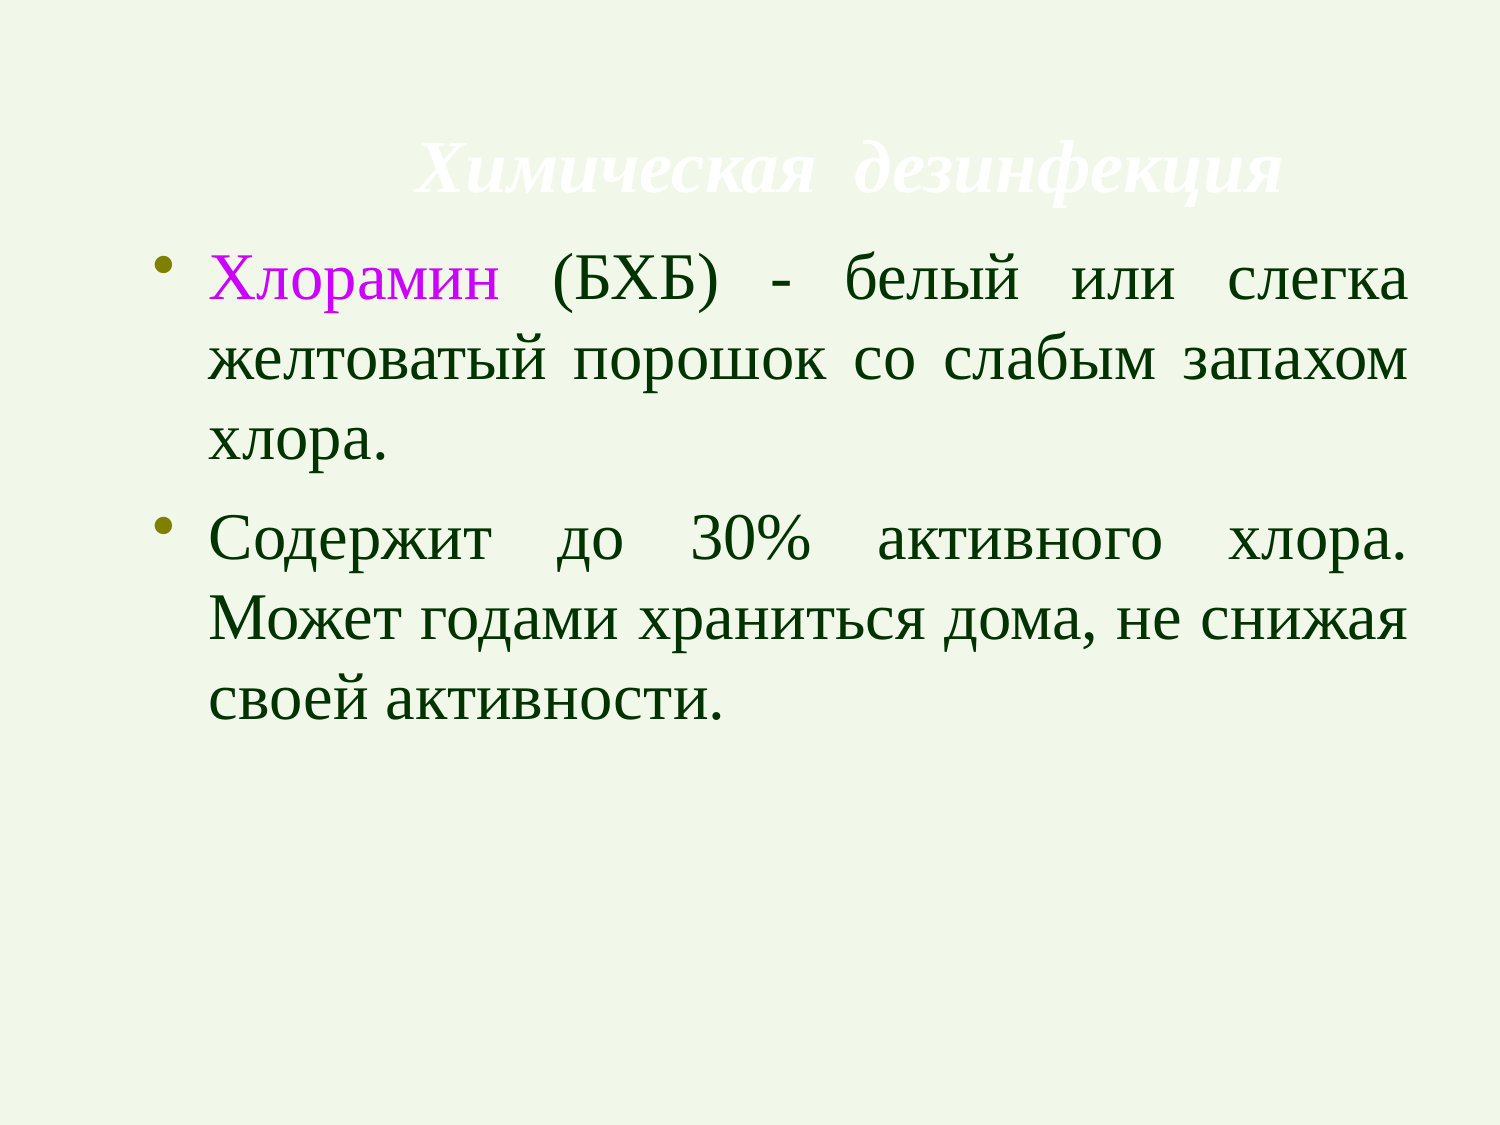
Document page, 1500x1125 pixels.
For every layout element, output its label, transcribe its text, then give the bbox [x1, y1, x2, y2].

list Хлорамин (БХБ) - белый или слегка желтоватый порошок со слабым запахом хлора. Содержит до 30% активного хлора. Может годами храниться дома, не снижая своей активности. [137, 224, 1425, 1000]
title Химическая дезинфекция [212, 37, 1488, 288]
